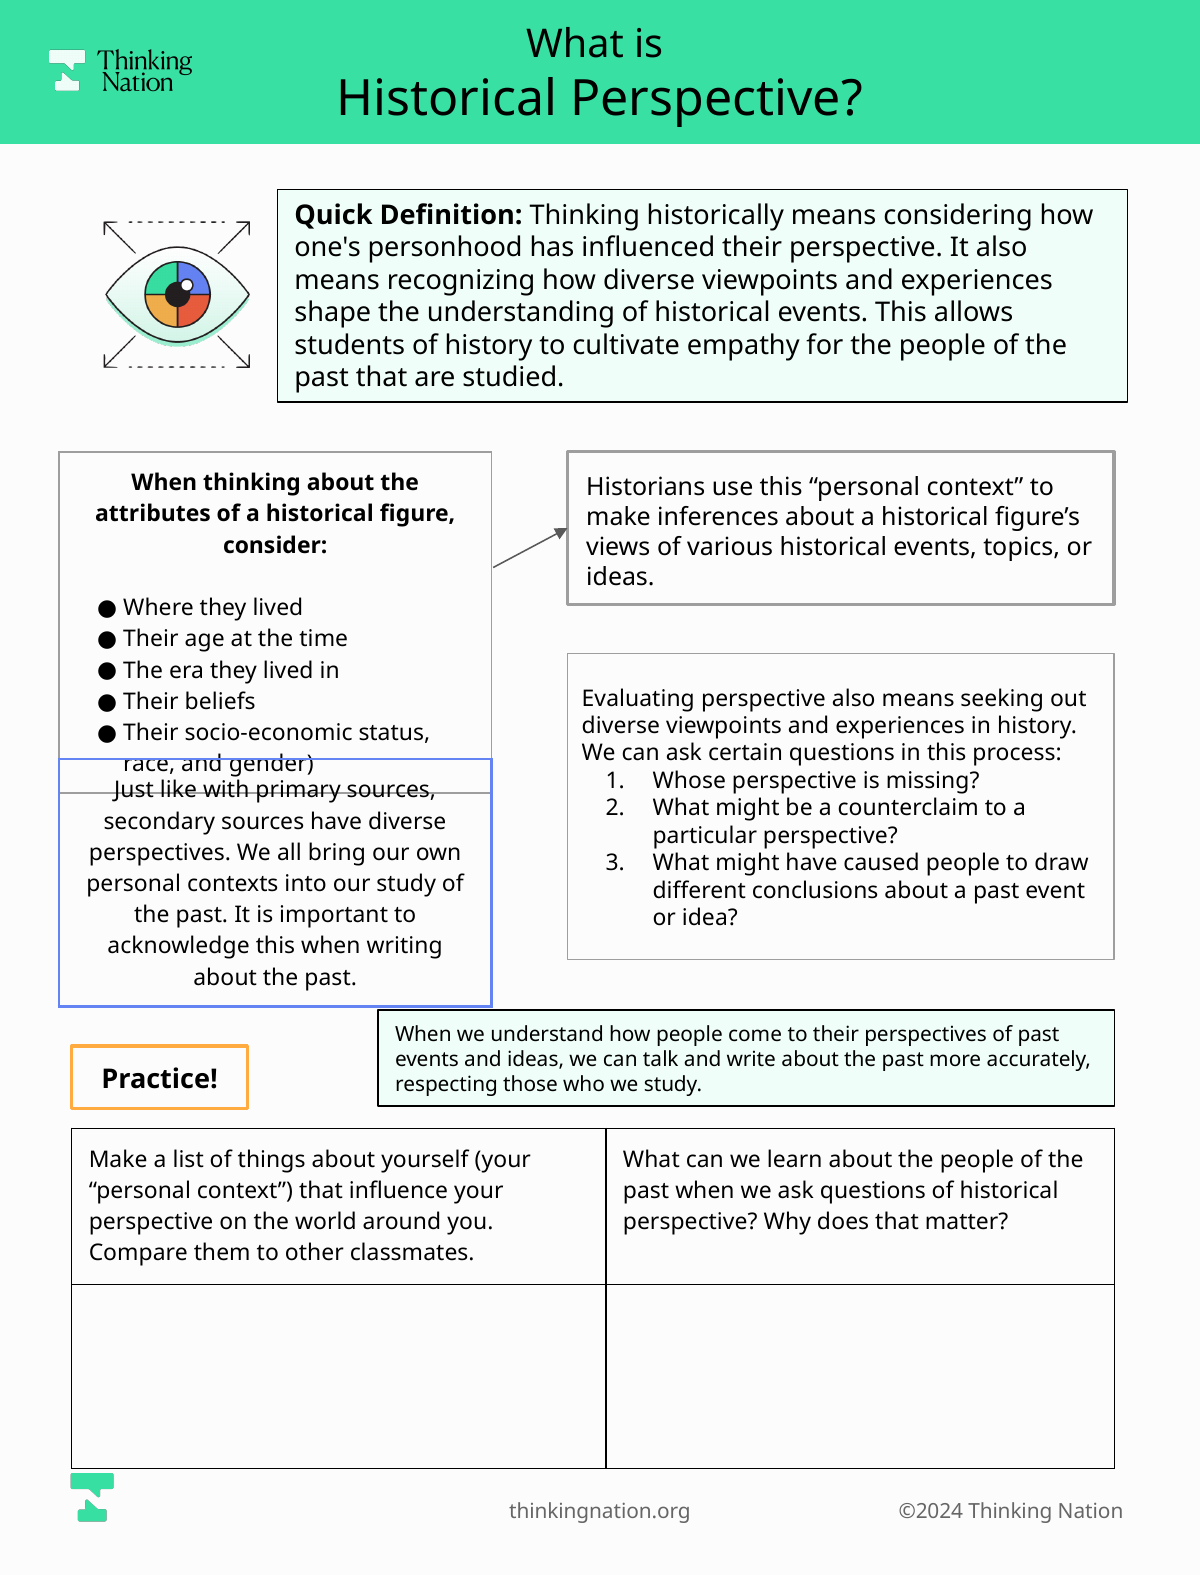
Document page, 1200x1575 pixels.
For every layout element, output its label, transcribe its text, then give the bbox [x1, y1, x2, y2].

picture [33, 35, 197, 104]
text_box Evaluating perspective also means seeking out diverse viewpoints and experiences in history. We can ask certain questions in this process: Whose perspective is missing? What might be a counterclaim to a particular perspective? What might have caused people to draw different conclusions about a past event or idea? [567, 653, 1115, 960]
text_box Historians use this “personal context” to make inferences about a historical figure’s views of various historical events, topics, or ideas. [567, 451, 1115, 605]
text_box Practice! [71, 1045, 248, 1109]
table_cell [72, 1285, 605, 1468]
table_cell [607, 1285, 1114, 1468]
picture [58, 1463, 126, 1531]
table_header Make a list of things about yourself (your “personal context”) that influence your perspective on the world around you. Compare them to other classmates. [72, 1129, 605, 1284]
table_header Just like with primary sources, secondary sources have diverse perspectives. We all bring our own personal contexts into our study of the past. It is important to acknowledge this when writing about the past. [60, 760, 490, 1005]
table_header What can we learn about the people of the past when we ask questions of historical perspective? Why does that matter? [607, 1129, 1114, 1284]
text_box When we understand how people come to their perspectives of past events and ideas, we can talk and write about the past more accurately, respecting those who we study. [378, 1009, 1115, 1106]
text_box ©2024 Thinking Nation [854, 1483, 1139, 1532]
text_box Quick Definition: Thinking historically means considering how one's personhood has influenced their perspective. It also means recognizing how diverse viewpoints and experiences shape the understanding of historical events. This allows students of history to cultivate empathy for the people of the past that are studied. [282, 189, 1128, 403]
text_box thinkingnation.org [457, 1483, 742, 1532]
table_header When thinking about the attributes of a historical figure, consider: Where they lived Their age at the time The era they lived in Their beliefs Their socio-economic status, race, and gender) [60, 453, 491, 758]
picture [71, 189, 282, 400]
text_box What is Historical Perspective? [0, 0, 1200, 144]
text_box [492, 527, 568, 568]
